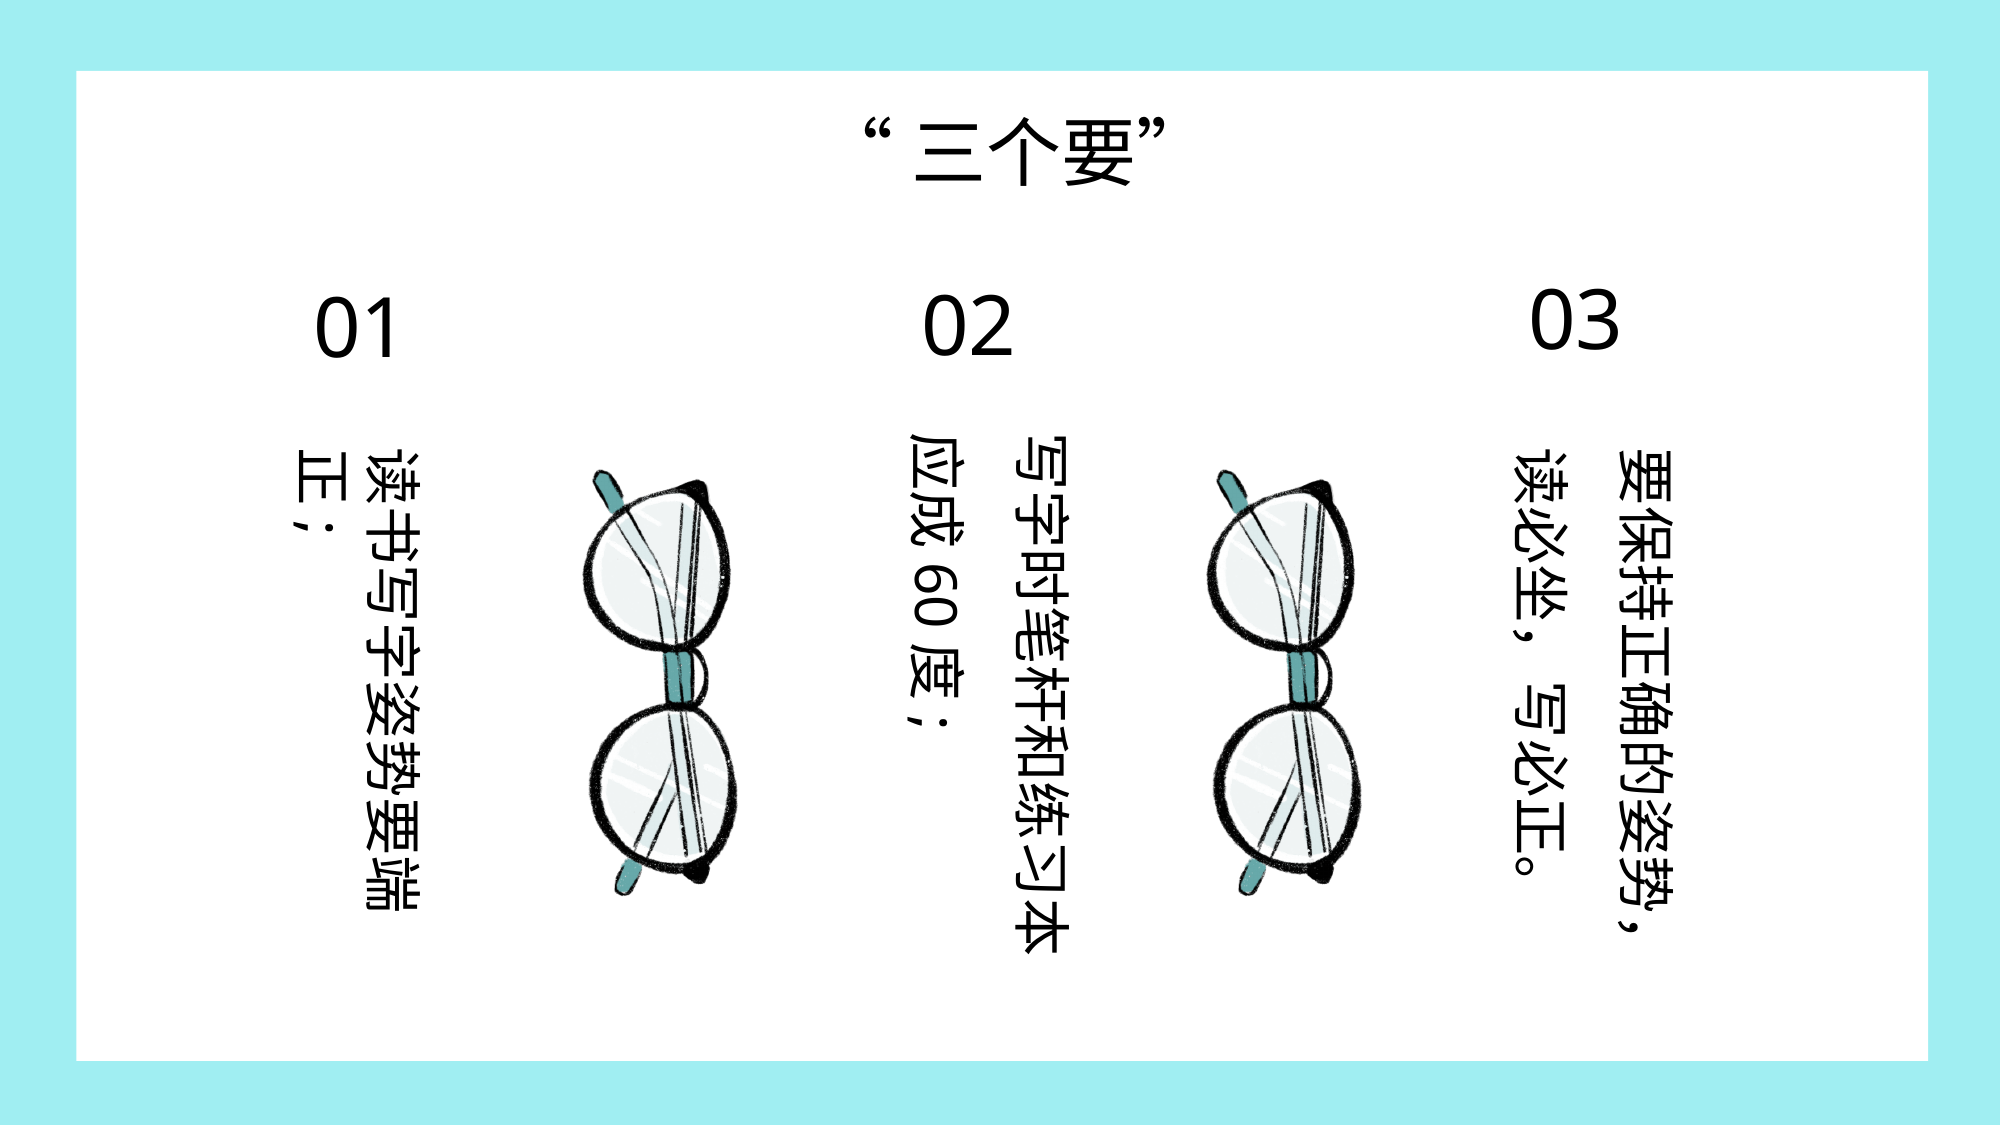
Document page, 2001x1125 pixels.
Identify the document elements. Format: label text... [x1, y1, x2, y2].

text_box 要保持正确的姿势，读必坐，写必正。 [1482, 433, 1726, 997]
text_box “三个要” [803, 108, 1227, 205]
picture [438, 466, 879, 907]
text_box 03 [1399, 258, 1753, 374]
picture [1061, 466, 1502, 907]
text_box 01 [236, 267, 485, 382]
text_box 02 [791, 265, 1146, 380]
text_box 读书写字姿势要端正; [265, 433, 438, 940]
text_box 写字时笔杆和练习本应成60度; [878, 417, 1122, 981]
